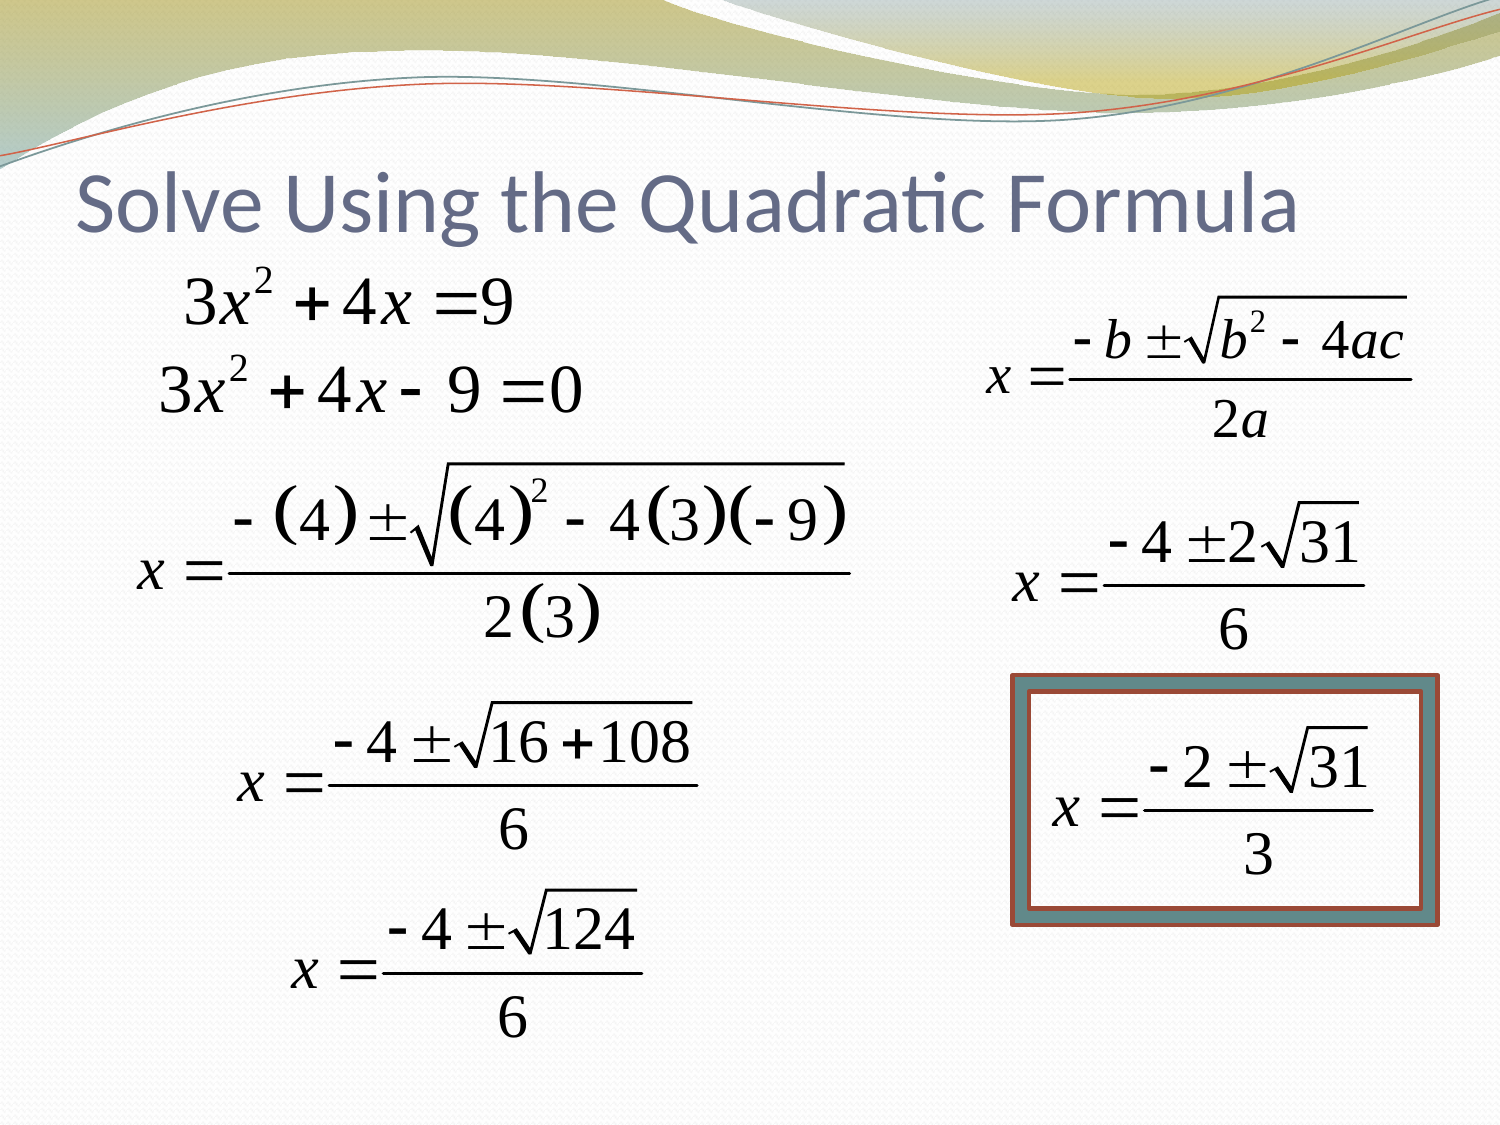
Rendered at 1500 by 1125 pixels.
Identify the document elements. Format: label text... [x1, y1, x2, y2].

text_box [149, 337, 593, 430]
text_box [278, 874, 656, 1051]
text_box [224, 687, 711, 864]
title Solve Using the Quadratic Formula [75, 62, 1438, 250]
text_box [1010, 673, 1440, 927]
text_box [124, 449, 863, 672]
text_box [174, 249, 526, 336]
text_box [1040, 712, 1387, 889]
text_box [974, 285, 1426, 451]
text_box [999, 487, 1377, 664]
